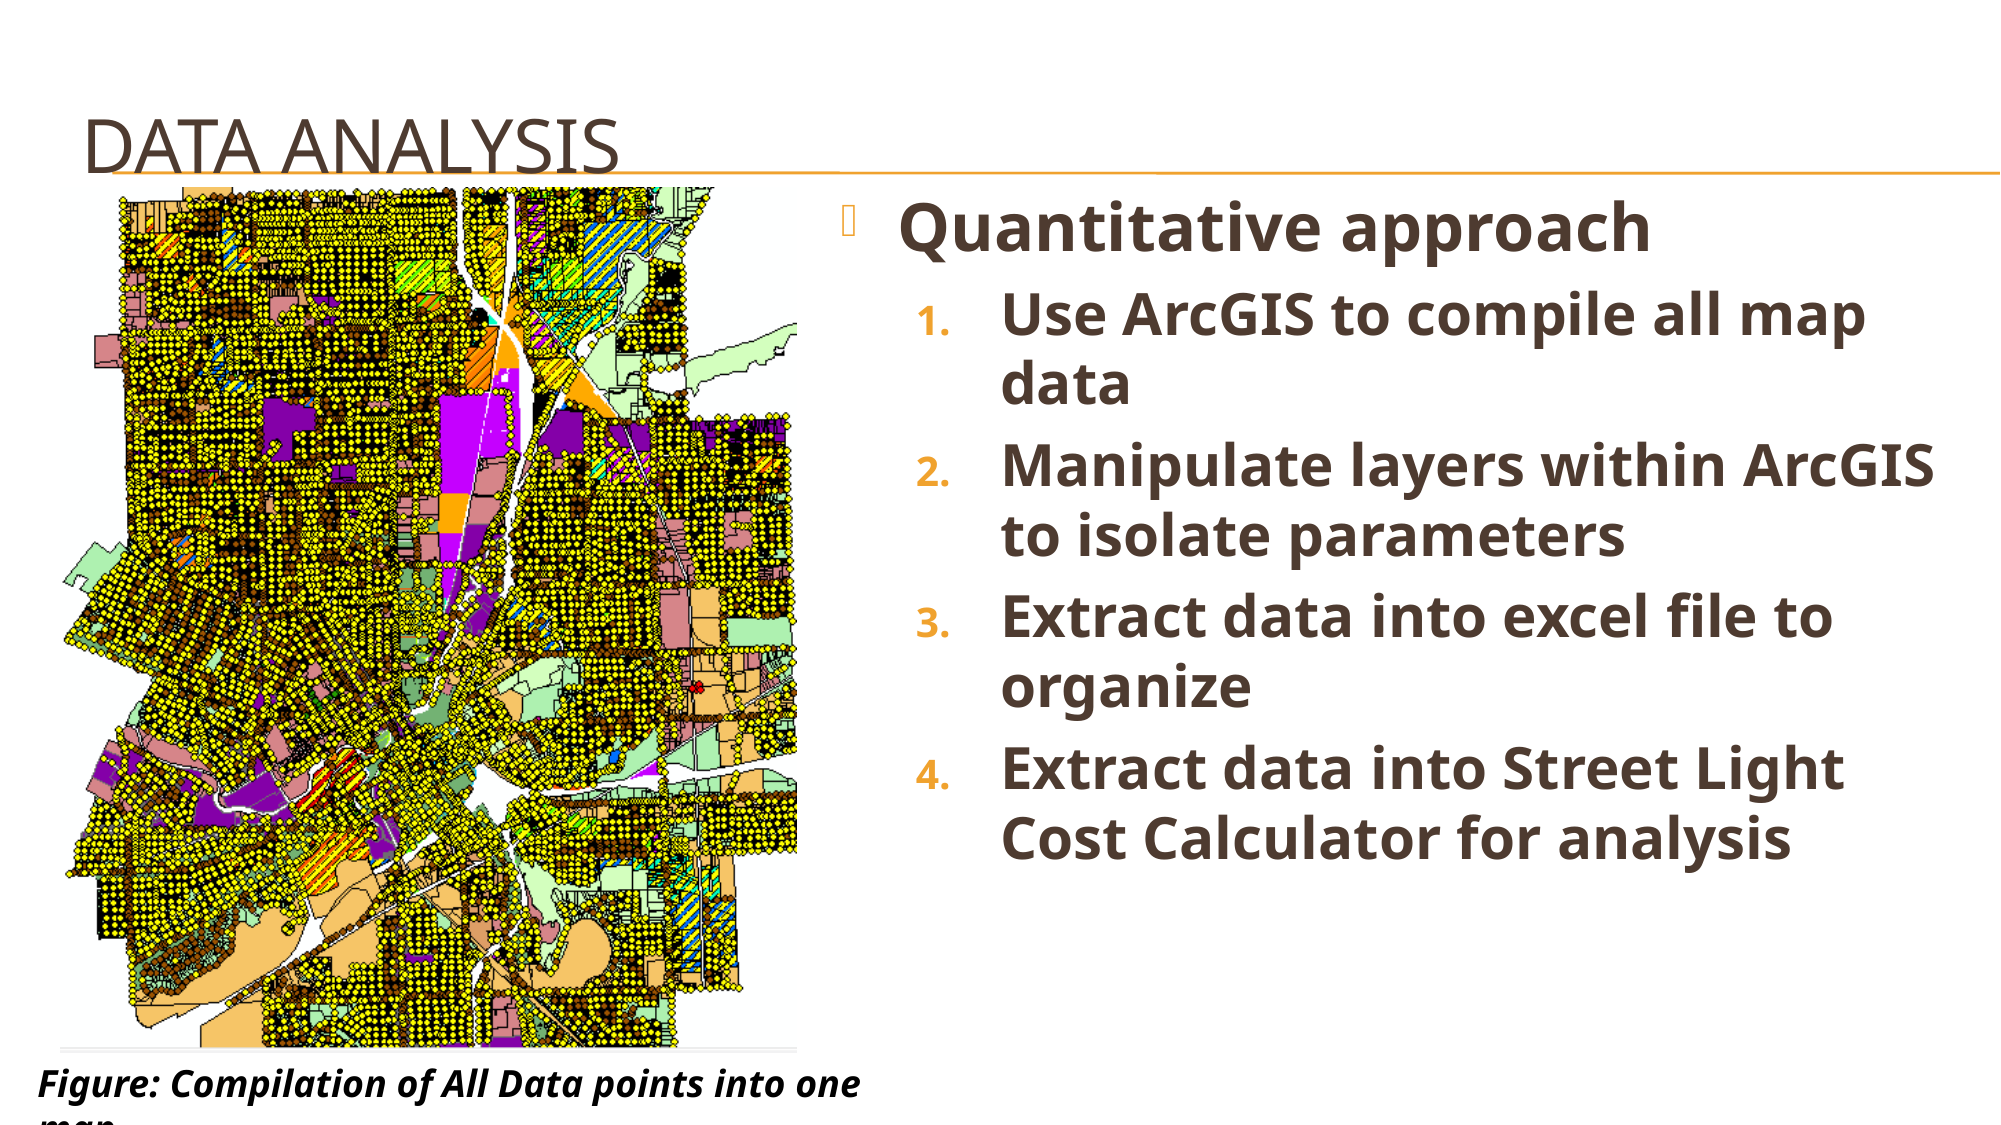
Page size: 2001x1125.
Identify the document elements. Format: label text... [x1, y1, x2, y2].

list Quantitative approach Use ArcGIS to compile all map data Manipulate layers within ArcGIS to isolate parameters Extract data into excel file to organize Extract data into Street Light Cost Calculator for analysis [826, 177, 1967, 1065]
picture [60, 187, 797, 1053]
title Data analysis [66, 75, 1967, 213]
text_box Figure: Compilation of All Data points into one map [22, 1052, 935, 1125]
